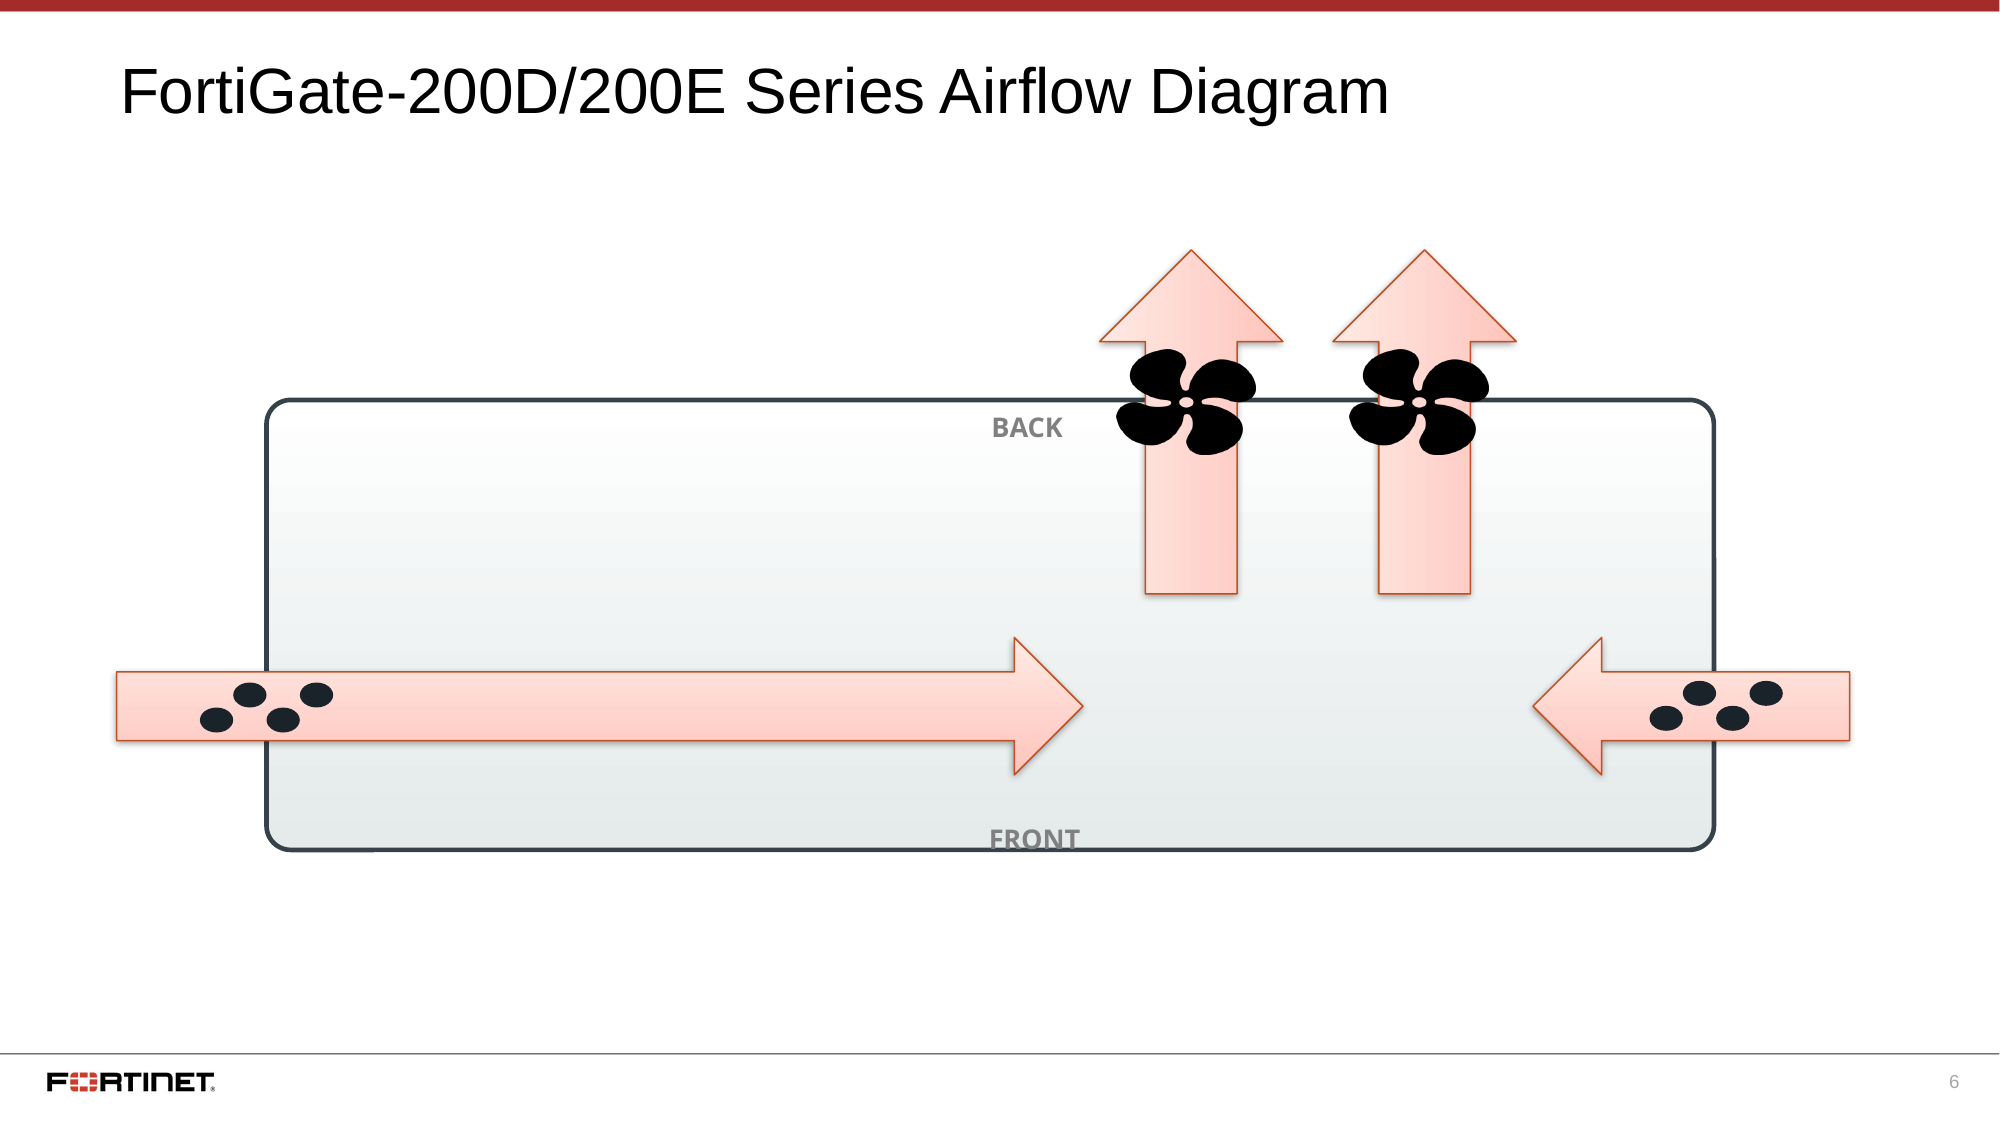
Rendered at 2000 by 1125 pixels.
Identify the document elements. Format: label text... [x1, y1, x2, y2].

text_box [115, 671, 236, 742]
text_box [266, 399, 1714, 850]
text_box BACK [971, 399, 1084, 453]
text_box [1144, 463, 1238, 595]
text_box [1532, 636, 1685, 776]
text_box [1332, 249, 1517, 348]
text_box FRONT [968, 812, 1101, 865]
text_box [241, 640, 292, 775]
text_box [1690, 638, 1742, 773]
text_box [1098, 249, 1284, 348]
text_box [1377, 463, 1472, 595]
title FortiGate-200D/200E Series Airflow Diagram [99, 45, 1900, 138]
text_box [297, 636, 1084, 776]
picture [0, 0, 2000, 1125]
text_box [1747, 671, 1851, 742]
